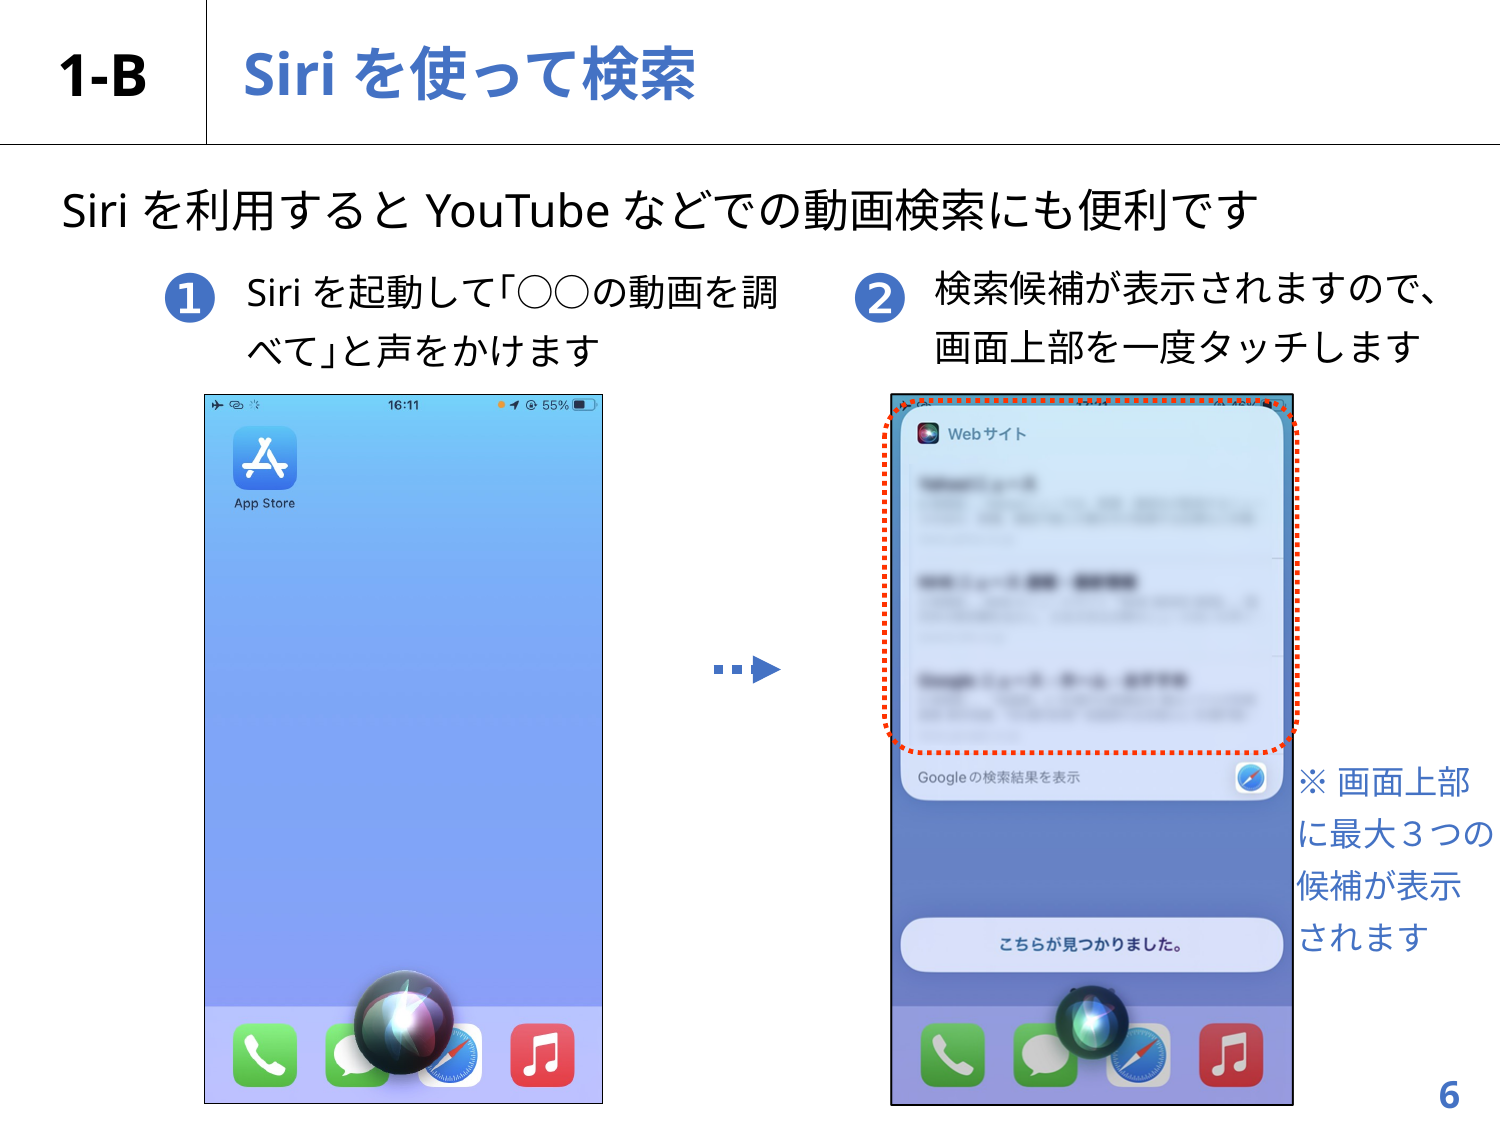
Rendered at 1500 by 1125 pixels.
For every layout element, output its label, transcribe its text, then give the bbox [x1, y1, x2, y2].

text_box [1294, 420, 1299, 733]
picture [890, 393, 1294, 1106]
text_box Siriを起動して｢○○の動画を調べて｣と声をかけます [231, 274, 818, 381]
text_box 検索候補が表示されますので、画面上部を一度タッチします [919, 244, 1444, 376]
picture [204, 394, 603, 1104]
text_box ❶ [145, 274, 223, 343]
text_box [883, 416, 890, 738]
text_box ※画面上部に最大３つの 候補が表示 されます [1294, 741, 1500, 965]
text_box ❷ [835, 274, 919, 343]
text_box Siriを利用するとYouTubeなどでの動画検索にも便利です [46, 180, 1500, 274]
text_box 6 [1399, 1063, 1500, 1123]
title Siriを使って検索 [228, 36, 1472, 116]
text_box 1-B [0, 0, 207, 147]
